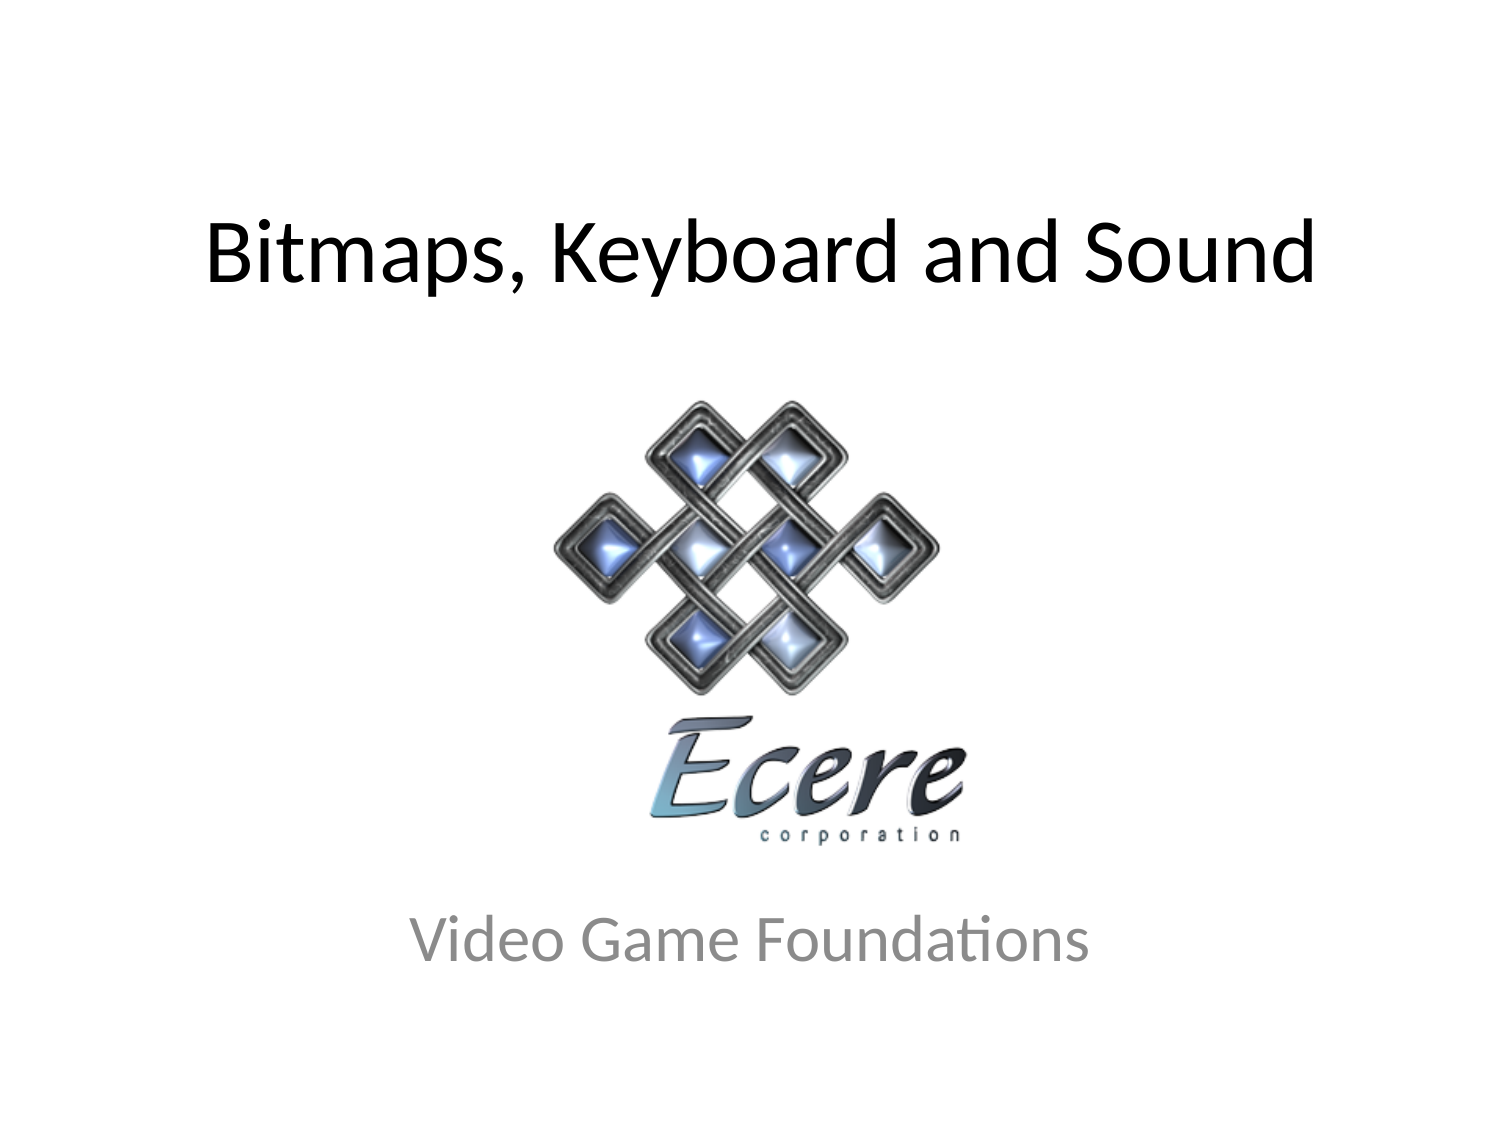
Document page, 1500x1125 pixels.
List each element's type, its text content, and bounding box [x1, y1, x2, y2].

picture [537, 387, 971, 857]
title Bitmaps, Keyboard and Sound [125, 125, 1400, 367]
subtitle Video Game Foundations [137, 887, 1363, 1125]
